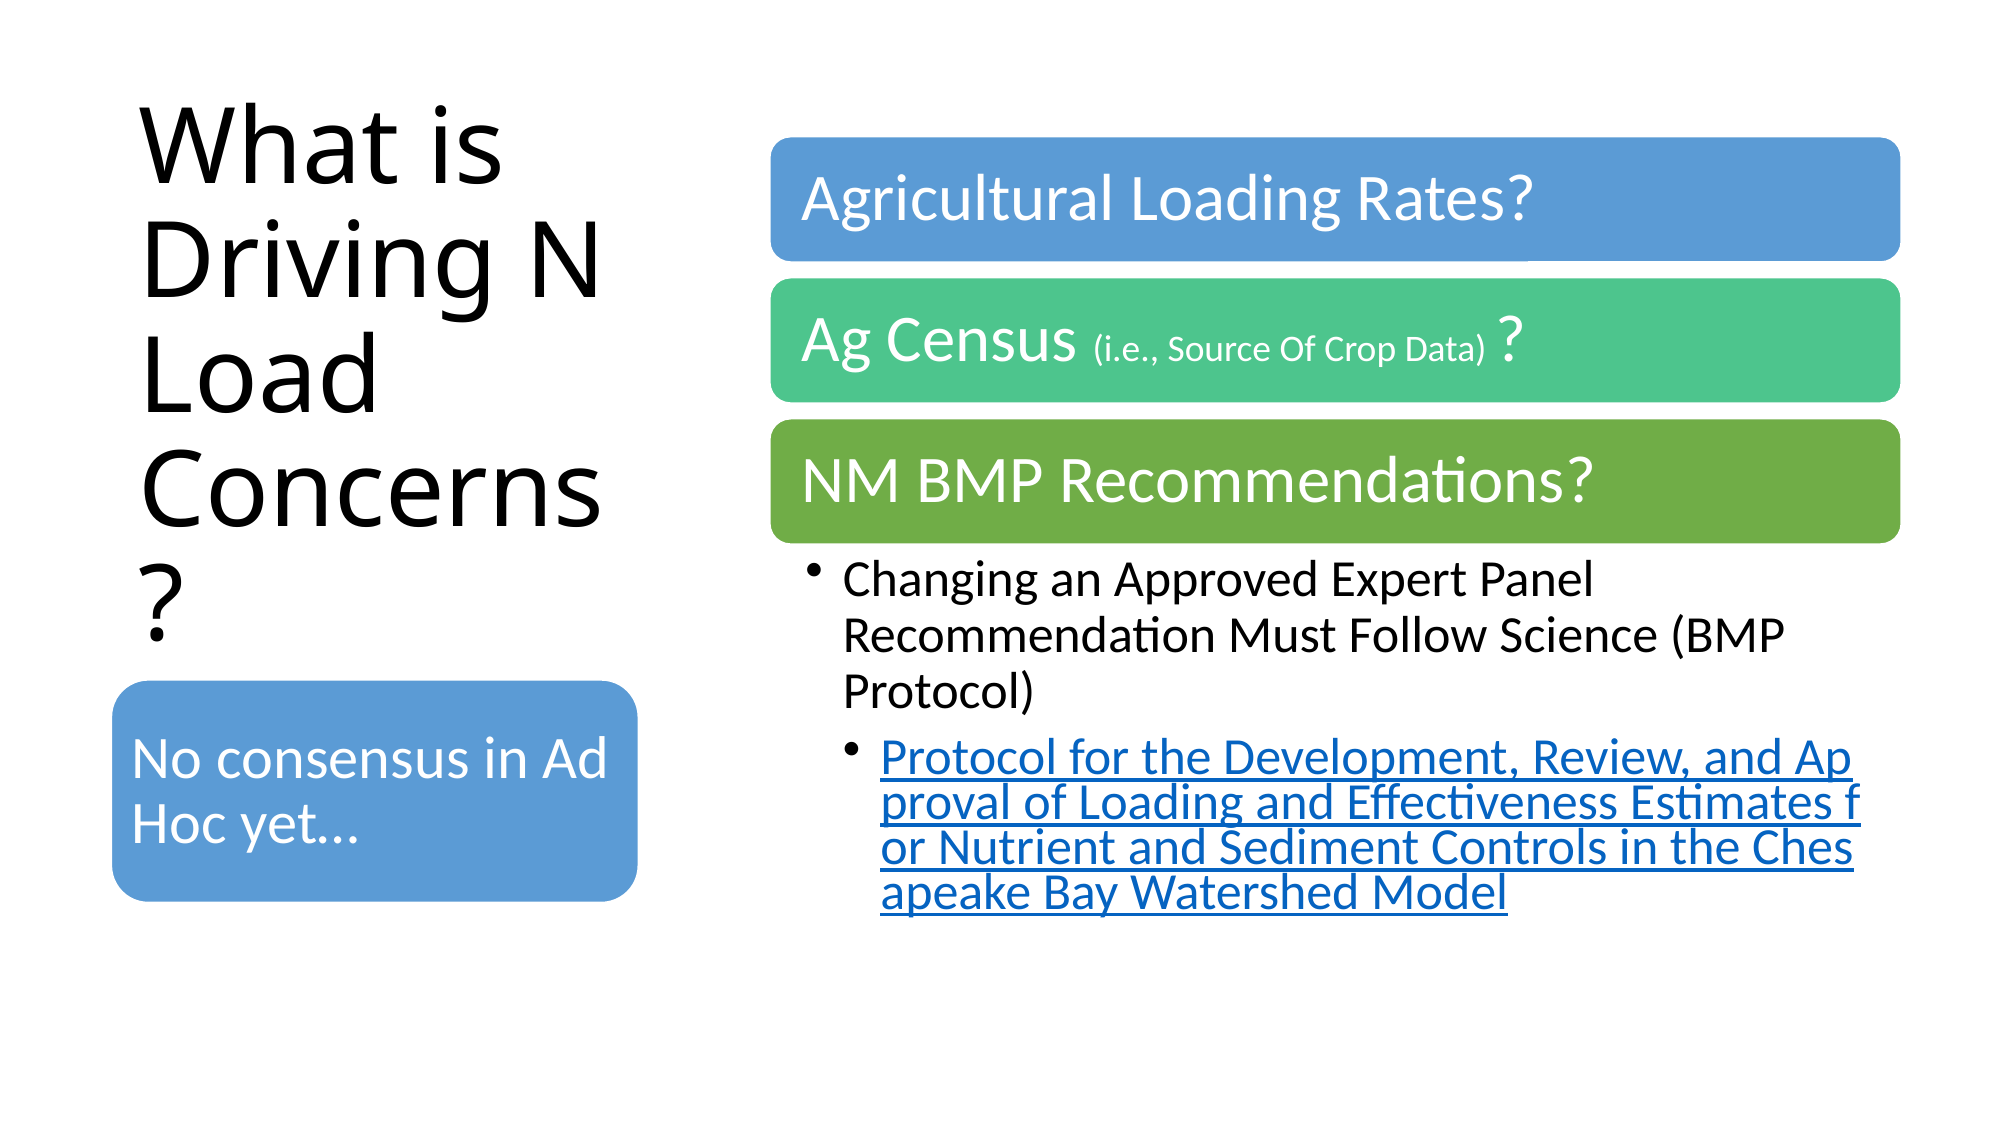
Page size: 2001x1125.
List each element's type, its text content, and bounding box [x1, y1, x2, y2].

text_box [111, 679, 639, 903]
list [769, 103, 1902, 1012]
title What is Driving N Load Concerns? [123, 82, 631, 674]
